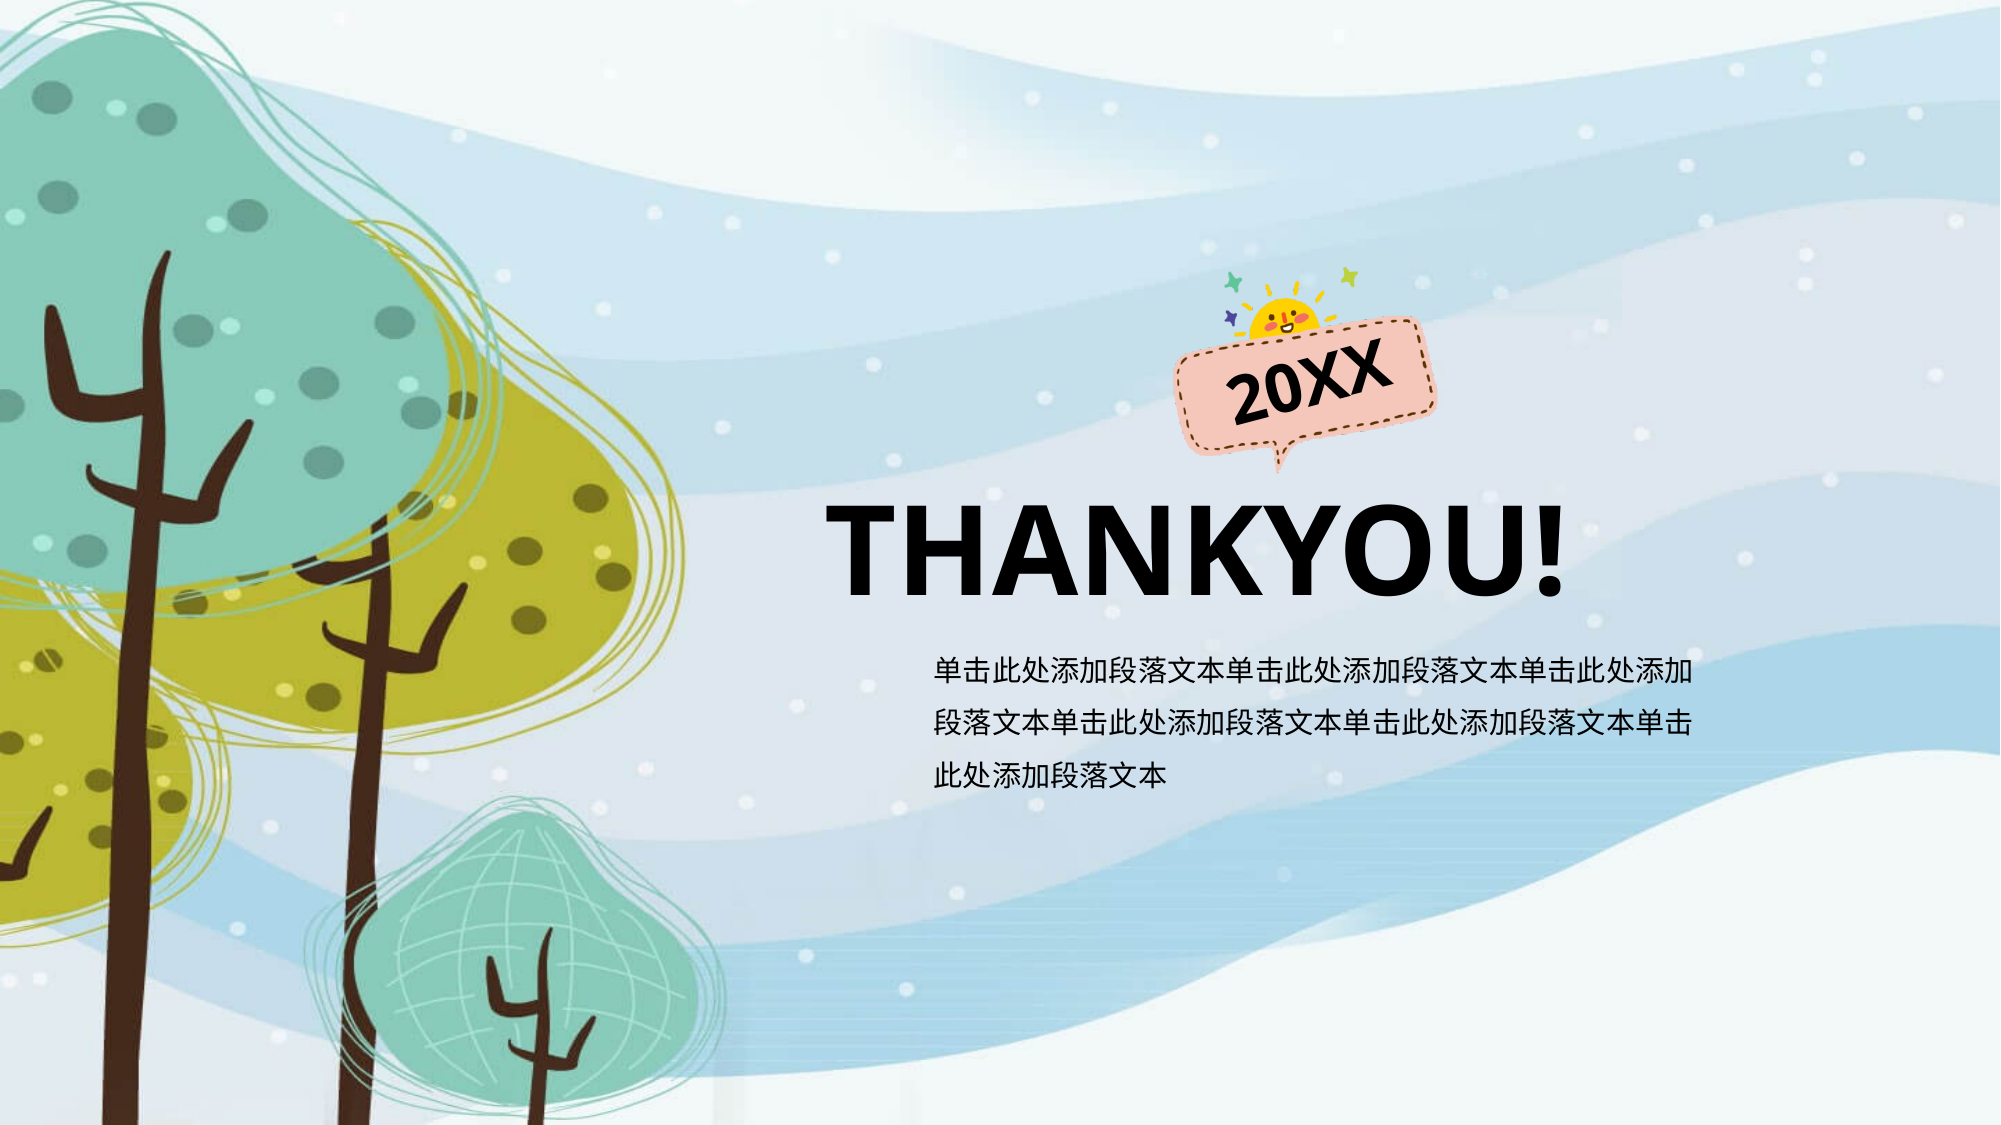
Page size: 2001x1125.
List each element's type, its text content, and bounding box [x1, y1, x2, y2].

picture [0, 0, 2000, 1125]
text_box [1134, 228, 1482, 547]
text_box 单击此处添加段落文本单击此处添加段落文本单击此处添加段落文本单击此处添加段落文本单击此处添加段落文本单击此处添加段落文本 [918, 627, 1717, 800]
text_box THANKYOU! [809, 463, 1948, 629]
